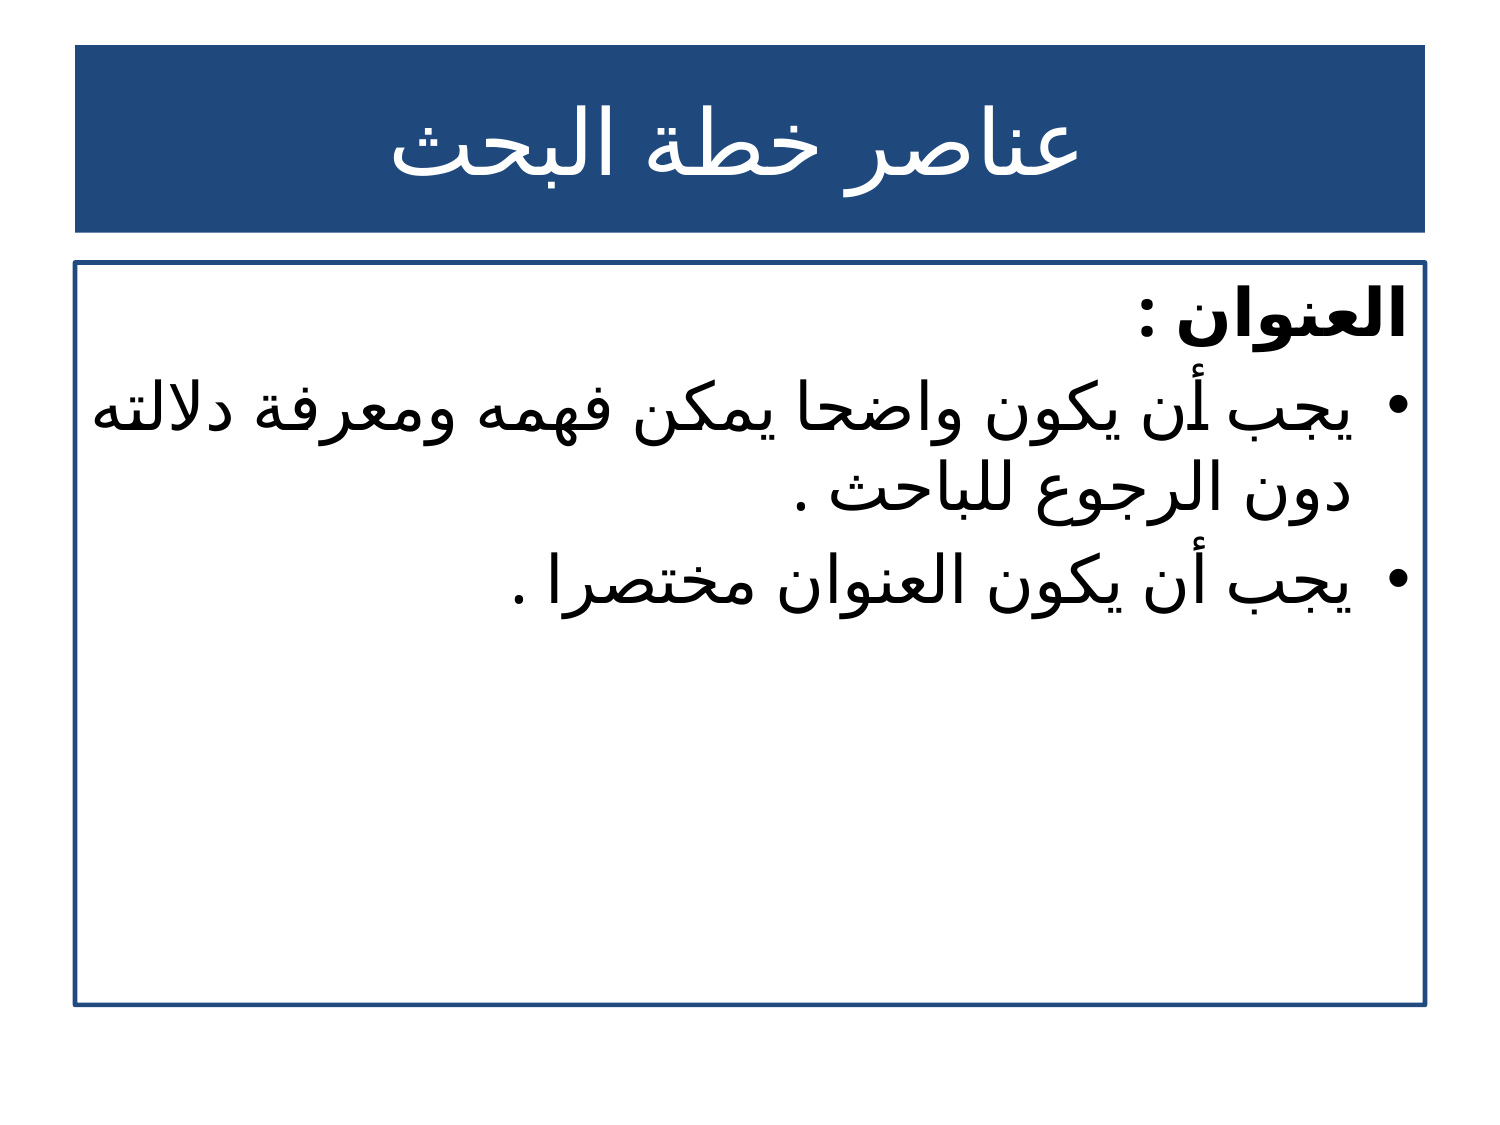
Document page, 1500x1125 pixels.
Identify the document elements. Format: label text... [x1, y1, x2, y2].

list العنوان : يجب أن يكون واضحا يمكن فهمه ومعرفة دلالته دون الرجوع للباحث . يجب أن يكون العنوان مختصرا . [75, 262, 1425, 1005]
title عناصر خطة البحث [75, 45, 1425, 233]
